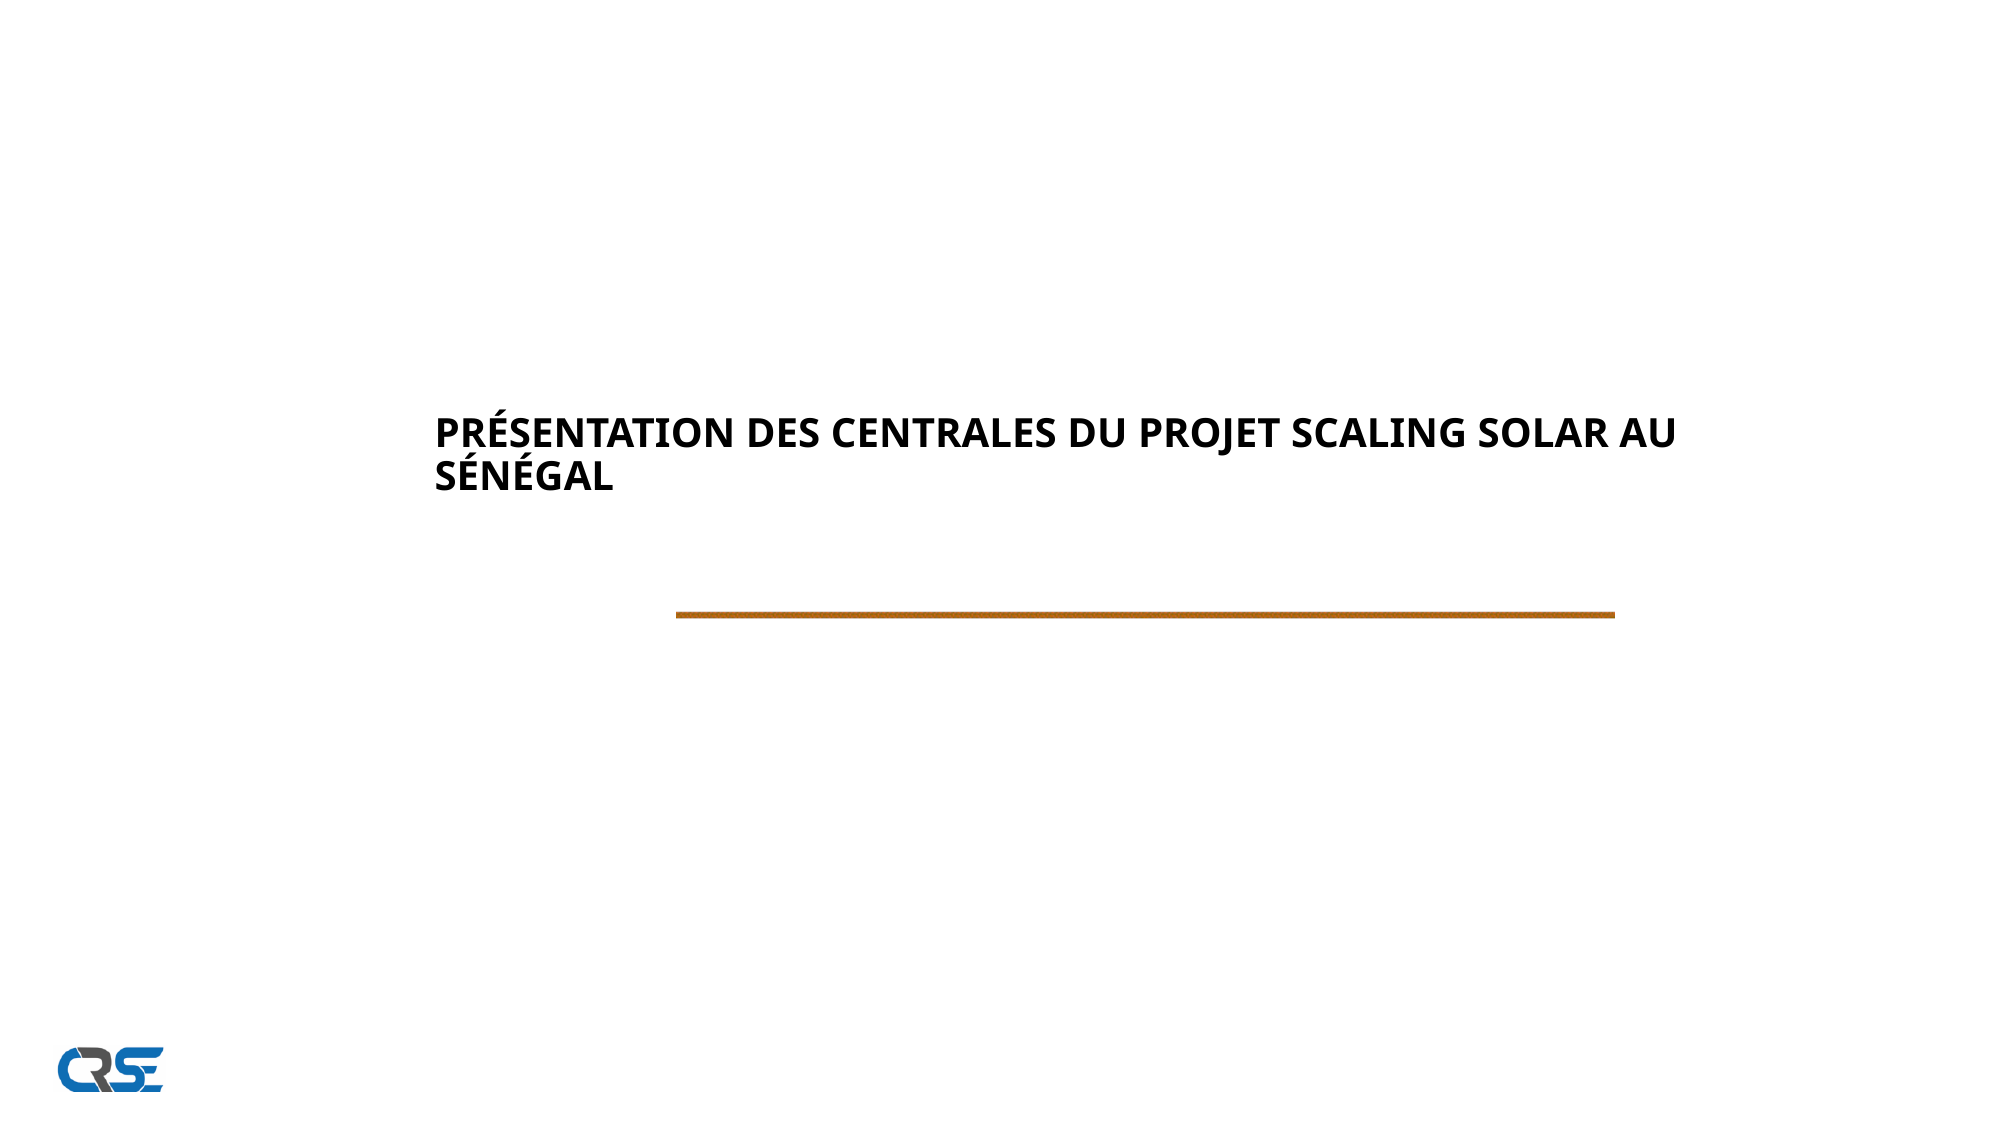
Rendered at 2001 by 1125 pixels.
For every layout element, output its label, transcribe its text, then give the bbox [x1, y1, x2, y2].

picture [53, 1045, 166, 1092]
title PRÉSENTATION DES CENTRALES DU PROJET SCALING SOLAR AU SÉNÉGAL [419, 404, 1351, 508]
picture [676, 607, 1615, 624]
text_box [1351, 245, 1877, 960]
